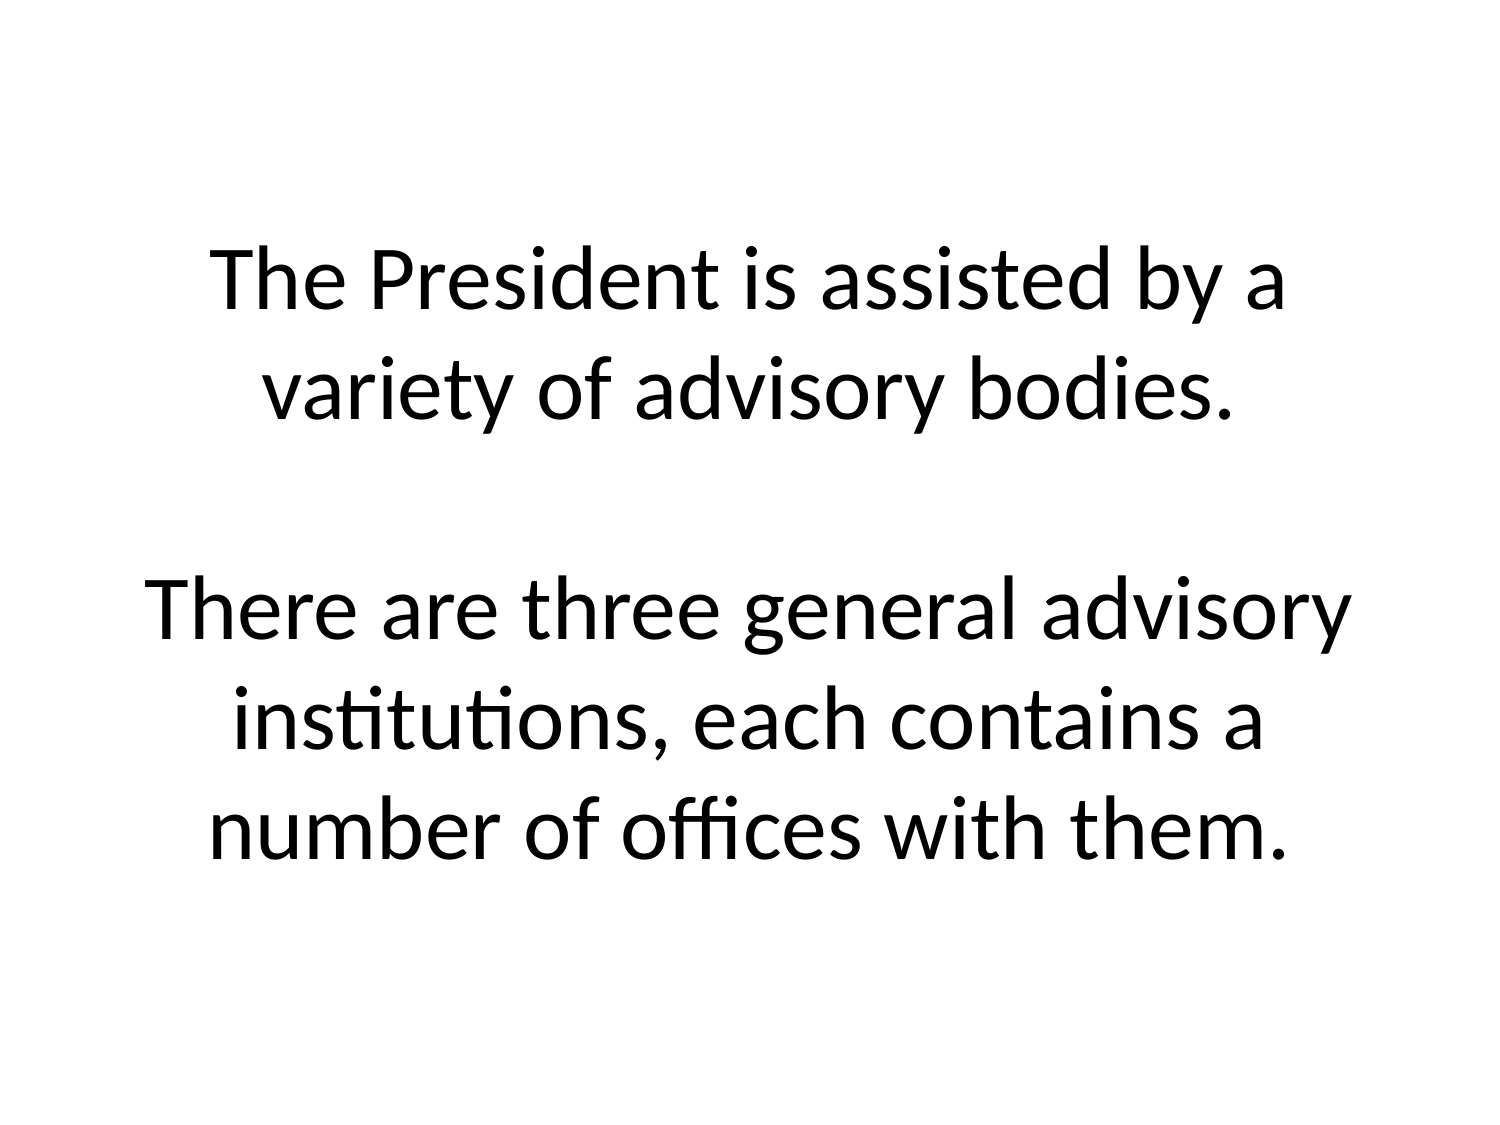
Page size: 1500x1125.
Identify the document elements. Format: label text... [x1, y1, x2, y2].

title The President is assisted by a variety of advisory bodies. There are three general advisory institutions, each contains a number of offices with them. [74, 44, 1426, 1051]
